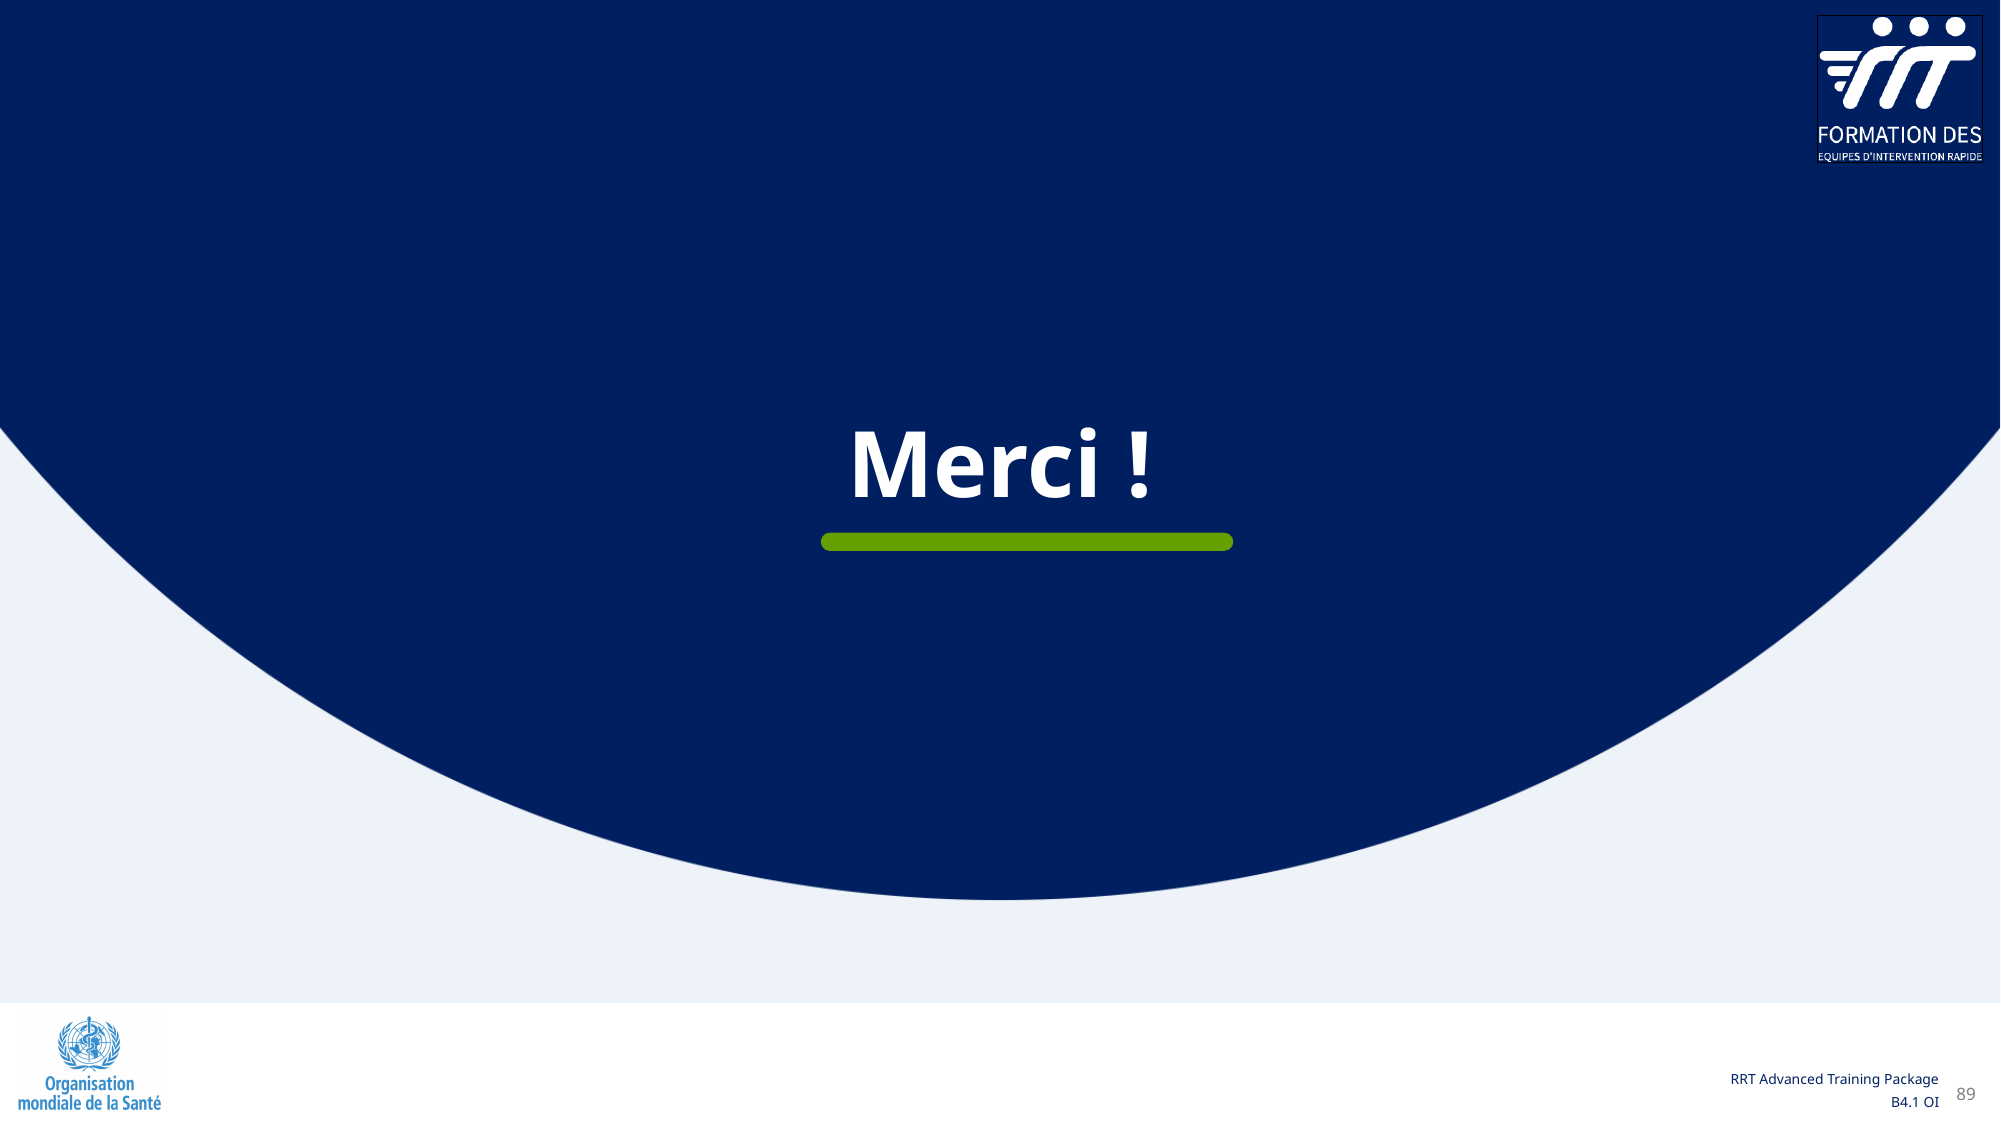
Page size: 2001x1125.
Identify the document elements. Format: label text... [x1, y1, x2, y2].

picture [17, 1015, 162, 1111]
picture [0, 0, 2001, 1003]
list Merci ! [301, 411, 1699, 644]
